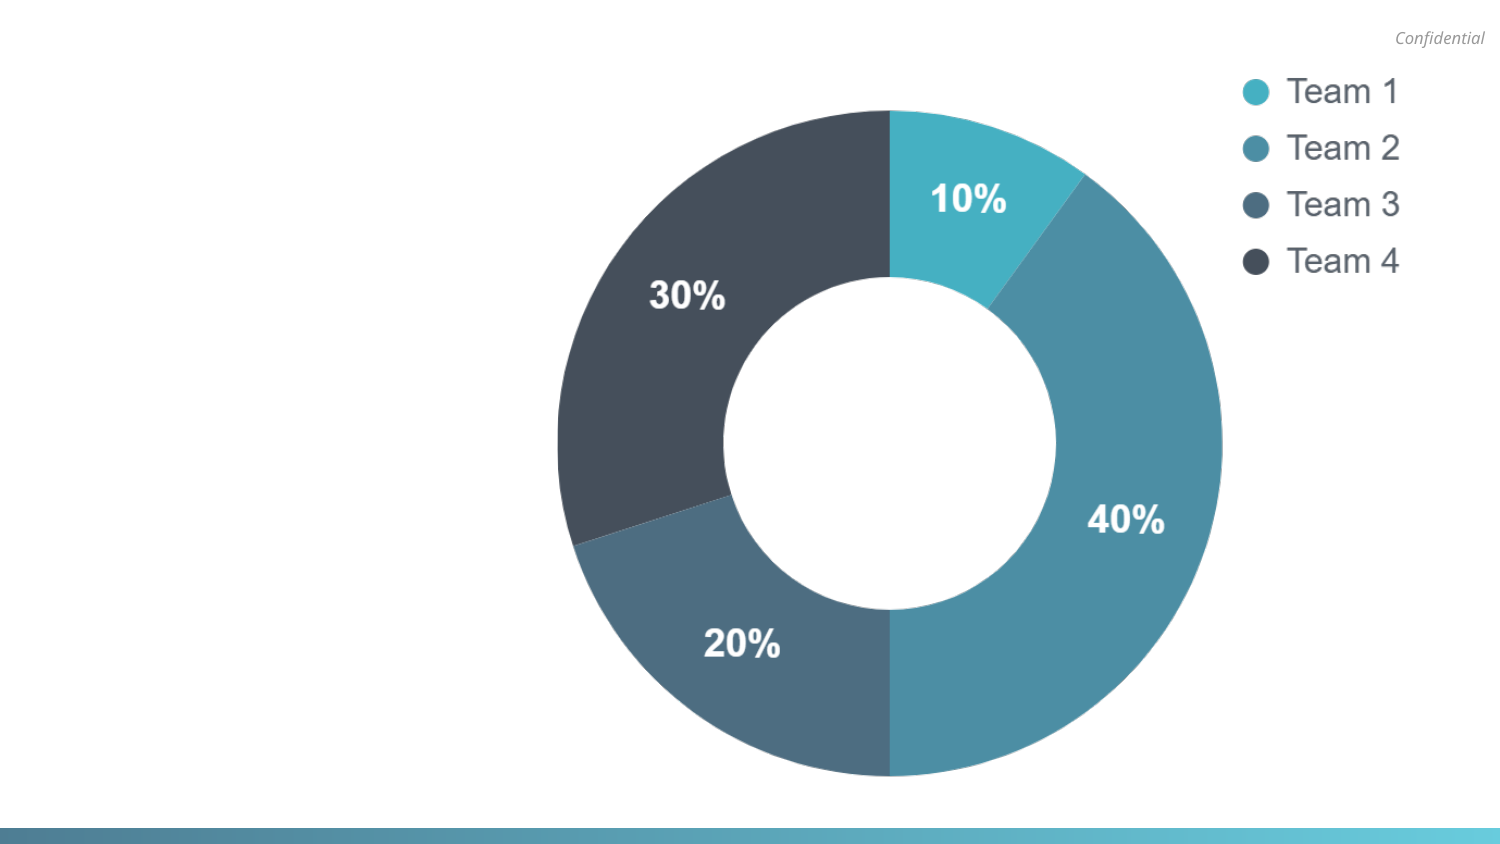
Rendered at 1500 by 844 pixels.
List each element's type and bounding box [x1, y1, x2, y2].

picture [537, 74, 1426, 781]
